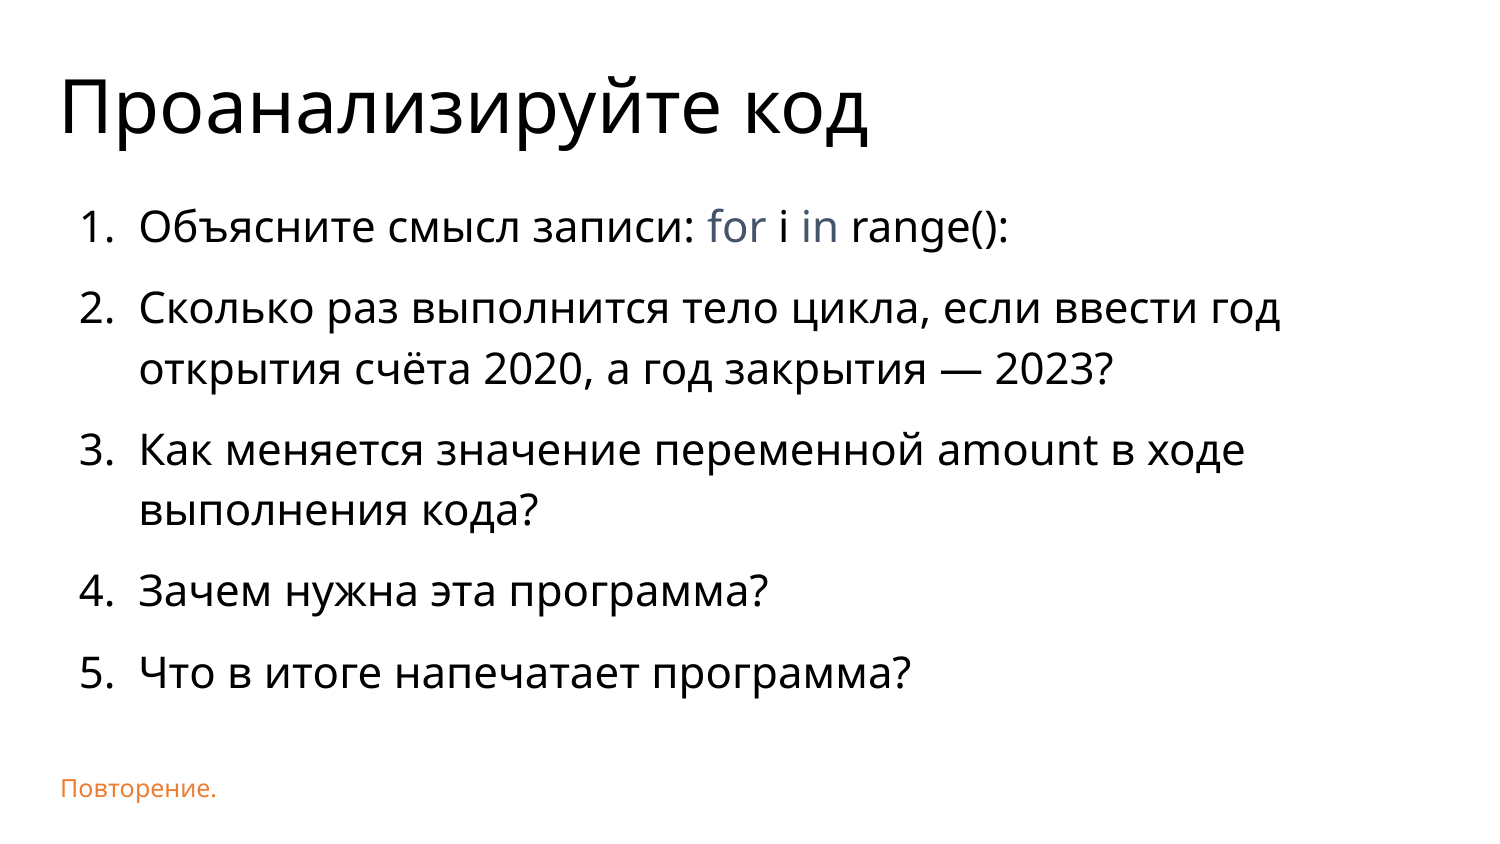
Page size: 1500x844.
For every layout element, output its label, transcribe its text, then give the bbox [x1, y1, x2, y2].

subtitle Повторение. [60, 767, 1233, 813]
text_box Объясните смысл записи: for i in range(): Сколько раз выполнится тело цикла, если ввести год открытия счёта 2020, а год закрытия ― 2023? Как меняется значение переменной amount в ходе выполнения кода? Зачем нужна эта программа? Что в итоге напечатает программа? [63, 190, 1378, 564]
text_box Проанализируйте код [58, 58, 1441, 196]
